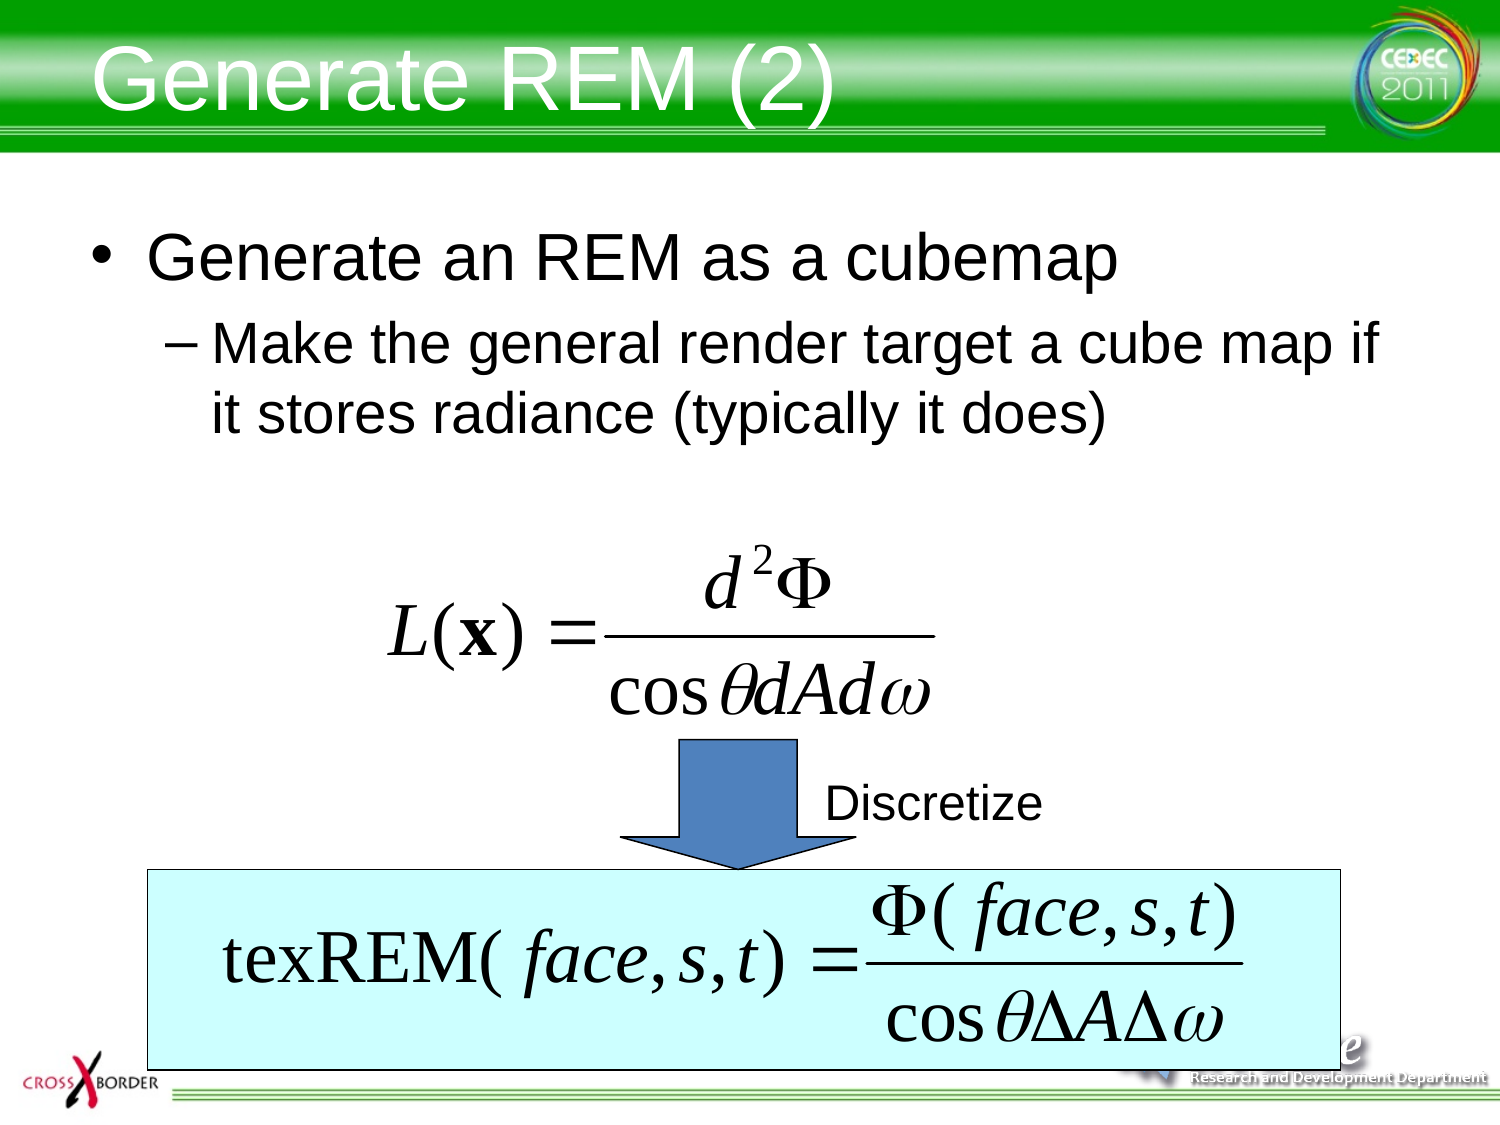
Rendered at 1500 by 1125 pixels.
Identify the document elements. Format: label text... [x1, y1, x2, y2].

picture [0, 987, 1500, 1125]
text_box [209, 861, 1256, 1059]
picture [0, 0, 1500, 155]
text_box [620, 740, 857, 860]
title Generate REM (2) [74, 7, 1426, 140]
text_box [147, 869, 1341, 1071]
text_box Discretize [809, 763, 1059, 838]
list Generate an REM as a cubemap Make the general render target a cube map if it stores radiance (typically it does) [74, 206, 1412, 445]
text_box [374, 522, 951, 732]
